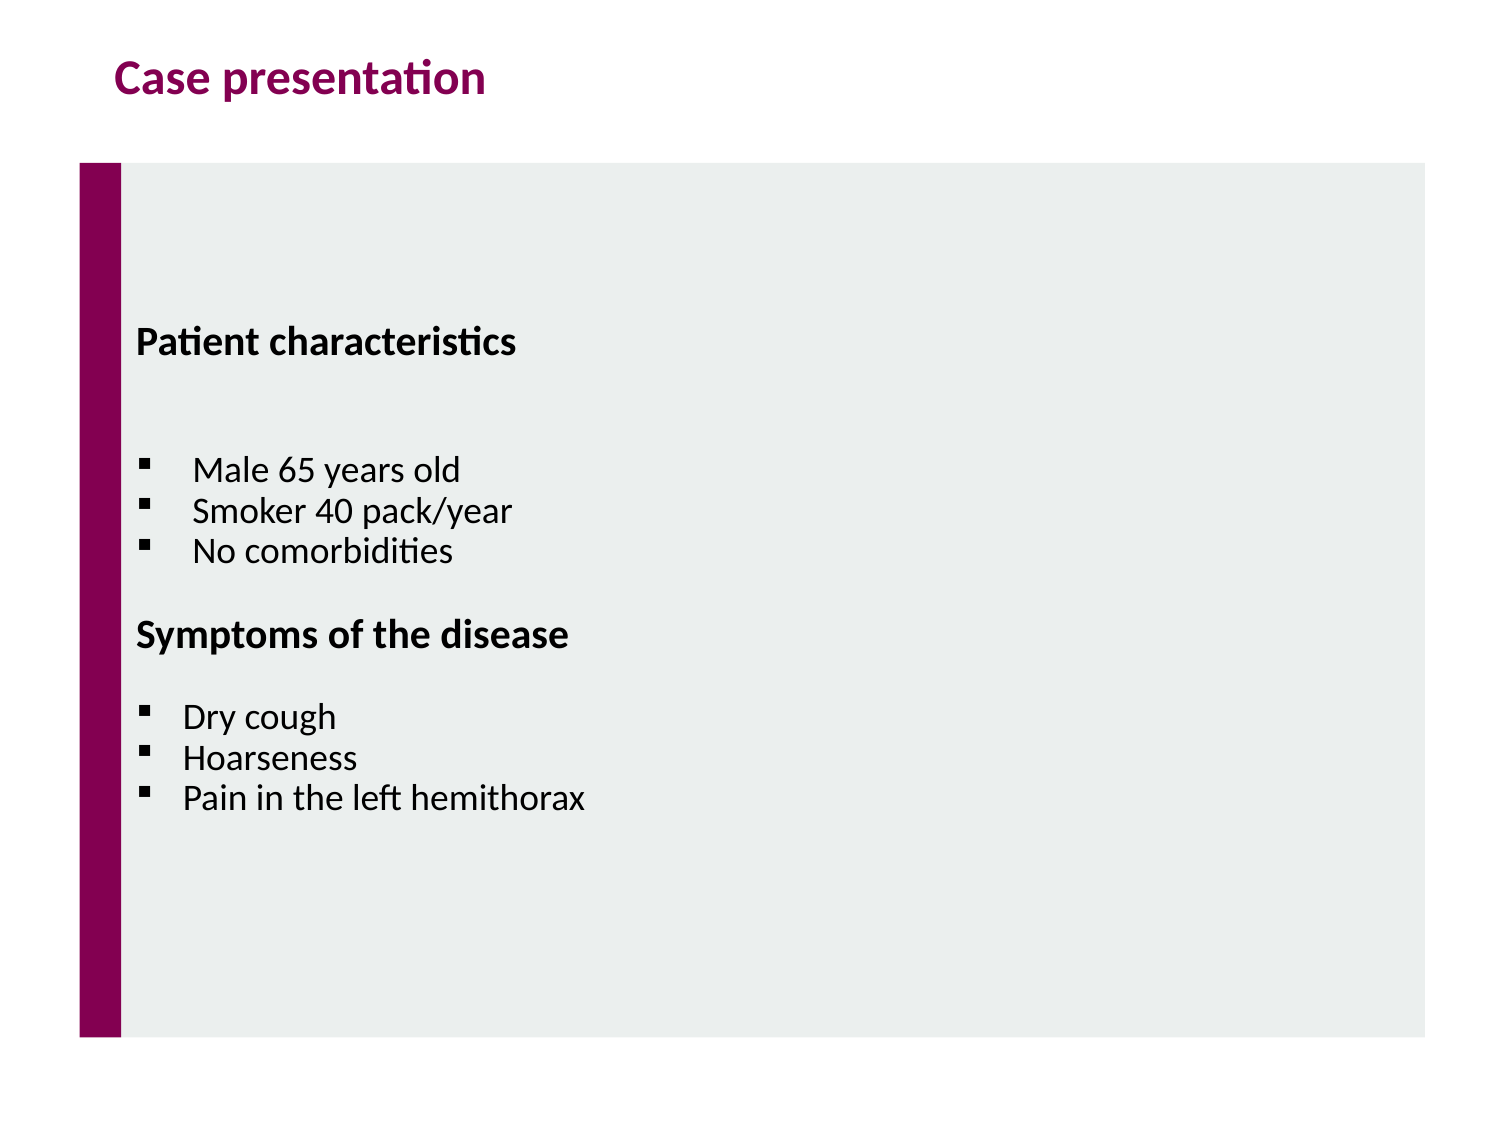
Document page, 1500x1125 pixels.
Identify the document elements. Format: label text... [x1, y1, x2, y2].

text_box [79, 162, 122, 1038]
text_box Case presentation [99, 37, 1388, 113]
text_box Patient characteristics Male 65 years old Smoker 40 pack/year No comorbidities Symptoms of the disease Dry cough Hoarseness Pain in the left hemithorax [122, 162, 1426, 1038]
